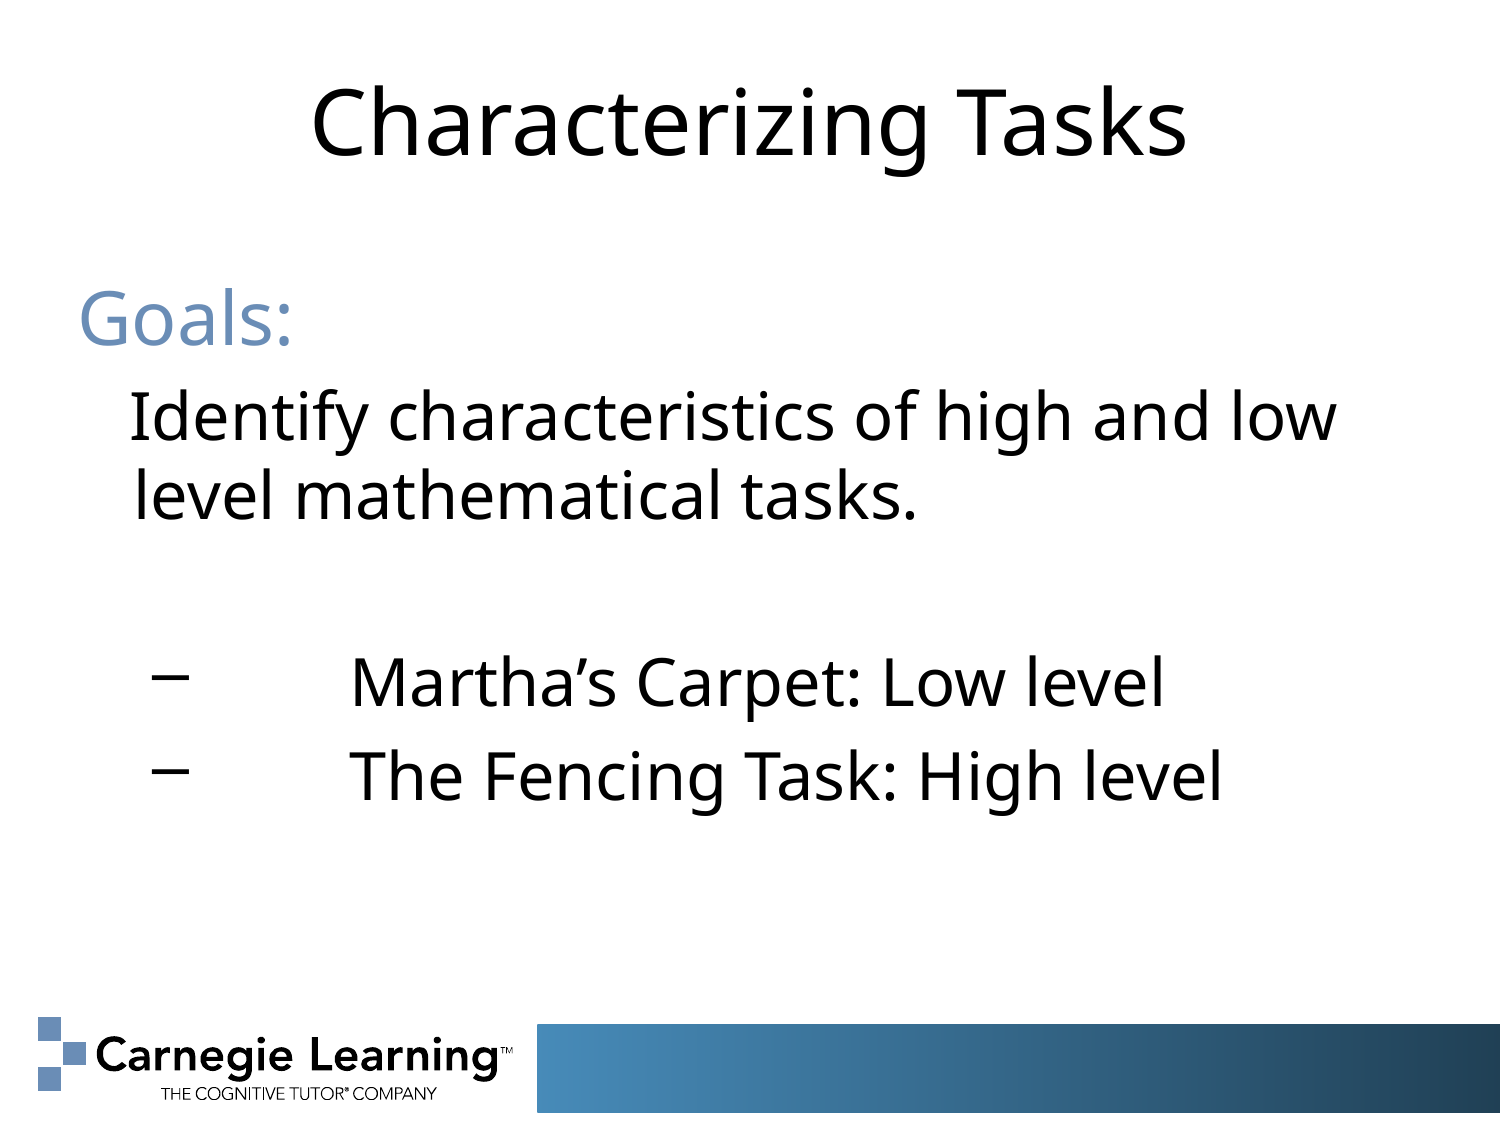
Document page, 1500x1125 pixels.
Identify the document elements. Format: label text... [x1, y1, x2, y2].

title Characterizing Tasks [37, 37, 1463, 201]
list Goals: Identify characteristics of high and low level mathematical tasks. Martha’s Carpet: Low level The Fencing Task: High level [62, 262, 1426, 926]
